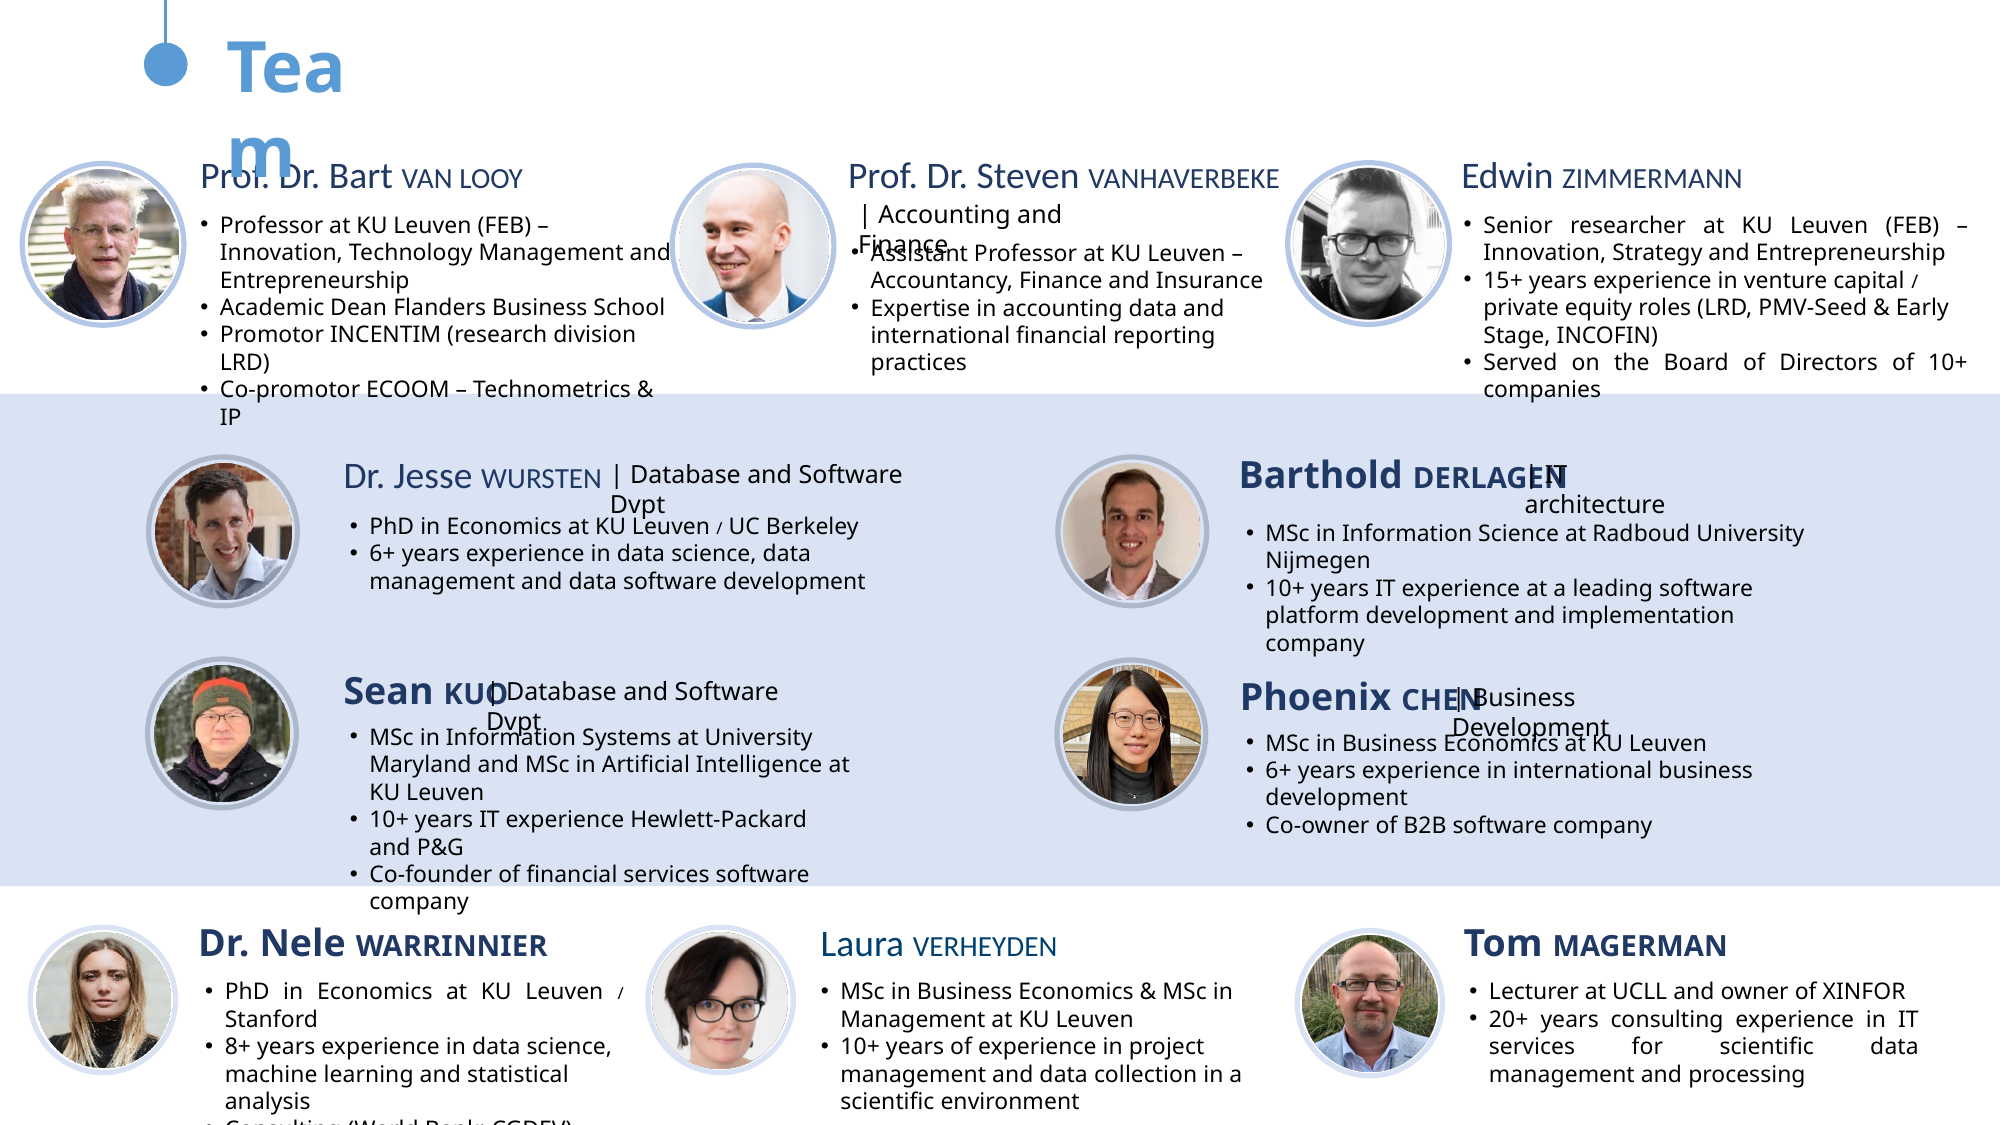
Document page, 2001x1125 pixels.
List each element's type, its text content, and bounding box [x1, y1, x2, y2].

text_box Phoenix CHEN [1225, 665, 1564, 726]
text_box Prof. Dr. Steven VANHAVERBEKE [833, 143, 1318, 203]
text_box [1296, 976, 1301, 1030]
text_box [1056, 501, 1063, 562]
picture [678, 170, 829, 322]
text_box [142, 41, 189, 88]
text_box [1201, 705, 1207, 764]
text_box [1339, 320, 1398, 326]
text_box [1339, 161, 1398, 167]
picture [28, 169, 179, 320]
text_box | IT architecture [1509, 451, 1710, 526]
text_box [74, 1068, 132, 1074]
text_box Assistant Professor at KU Leuven – Accountancy, Finance and Insurance Expertise in accounting data and international financial reporting practices [836, 230, 1301, 383]
picture [1276, 151, 1461, 336]
text_box [1286, 211, 1293, 276]
text_box [1444, 211, 1451, 276]
text_box Barthold DERLAGEN [1223, 443, 1600, 504]
picture [1063, 665, 1201, 804]
text_box [1341, 929, 1398, 935]
text_box MSc in Business Economics & MSc in Management at KU Leuven 10+ years of experience in project management and data collection in a scientific environment [806, 969, 1302, 1122]
text_box | Database and Software Dvpt [471, 667, 804, 743]
picture [1063, 463, 1200, 600]
text_box Laura VERHEYDEN [805, 911, 1166, 972]
text_box [147, 498, 155, 565]
text_box [191, 455, 255, 463]
text_box [671, 213, 678, 279]
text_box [647, 927, 794, 1073]
text_box [722, 322, 784, 328]
text_box Prof. Dr. Bart VAN LOOY [185, 143, 576, 202]
text_box Edwin ZIMMERMANN [1446, 143, 1837, 203]
text_box [70, 162, 136, 169]
text_box [1100, 455, 1165, 463]
text_box | Accounting and Finance [843, 190, 1152, 266]
text_box MSc in Information Science at Radboud University Nijmegen 10+ years IT experience at a leading software platform development and implementation company [1231, 511, 1836, 664]
text_box Sean KUO [328, 659, 550, 720]
picture [1301, 935, 1438, 1072]
text_box [29, 968, 36, 1031]
text_box | Database and Software Dvpt [595, 451, 928, 526]
text_box [292, 500, 299, 562]
text_box PhD in Economics at KU Leuven / Stanford 8+ years experience in data science, machine learning and statistical analysis Consulting (World Bank; CGDEV) [190, 969, 639, 1125]
text_box [1101, 658, 1161, 665]
text_box Dr. Nele WARRINNIER [183, 911, 672, 972]
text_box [147, 658, 297, 808]
text_box [1102, 804, 1161, 810]
text_box [829, 215, 835, 277]
text_box [74, 926, 132, 932]
picture [155, 463, 292, 600]
text_box [1200, 498, 1208, 565]
text_box [722, 164, 784, 170]
text_box [1343, 1072, 1397, 1077]
text_box MSc in Business Economics at KU Leuven 6+ years experience in international business development Co-owner of B2B software company [1231, 720, 1836, 846]
text_box [0, 393, 2000, 887]
text_box [171, 971, 177, 1029]
text_box [71, 320, 135, 327]
text_box Professor at KU Leuven (FEB) – Innovation, Technology Management and Entrepreneurship Academic Dean Flanders Business School Promotor INCENTIM (research division LRD) Co-promotor ECOOM – Technometrics & IP [185, 202, 689, 438]
text_box PhD in Economics at KU Leuven / UC Berkeley 6+ years experience in data science, data management and data software development [334, 504, 891, 602]
text_box | Business Development [1437, 674, 1746, 749]
picture [36, 932, 171, 1068]
text_box [1438, 975, 1444, 1032]
text_box [21, 211, 28, 278]
text_box Dr. Jesse WURSTEN [328, 443, 672, 504]
text_box Tom MAGERMAN [1448, 911, 1807, 972]
text_box [179, 213, 185, 276]
text_box Lecturer at UCLL and owner of XINFOR 20+ years consulting experience in IT services for scientific data management and processing [1454, 969, 1934, 1094]
text_box [191, 600, 255, 607]
text_box MSc in Information Systems at University Maryland and MSc in Artificial Intelligence at KU Leuven 10+ years IT experience Hewlett-Packard and P&G Co-founder of financial services software company [334, 714, 869, 922]
text_box Team [211, 14, 429, 120]
text_box [1055, 702, 1063, 767]
text_box [1101, 600, 1164, 607]
text_box Senior researcher at KU Leuven (FEB) – Innovation, Strategy and Entrepreneurship 15+ years experience in venture capital / private equity roles (LRD, PMV-Seed & Early Stage, INCOFIN) Served on the Board of Directors of 10+ companies [1448, 202, 1984, 410]
